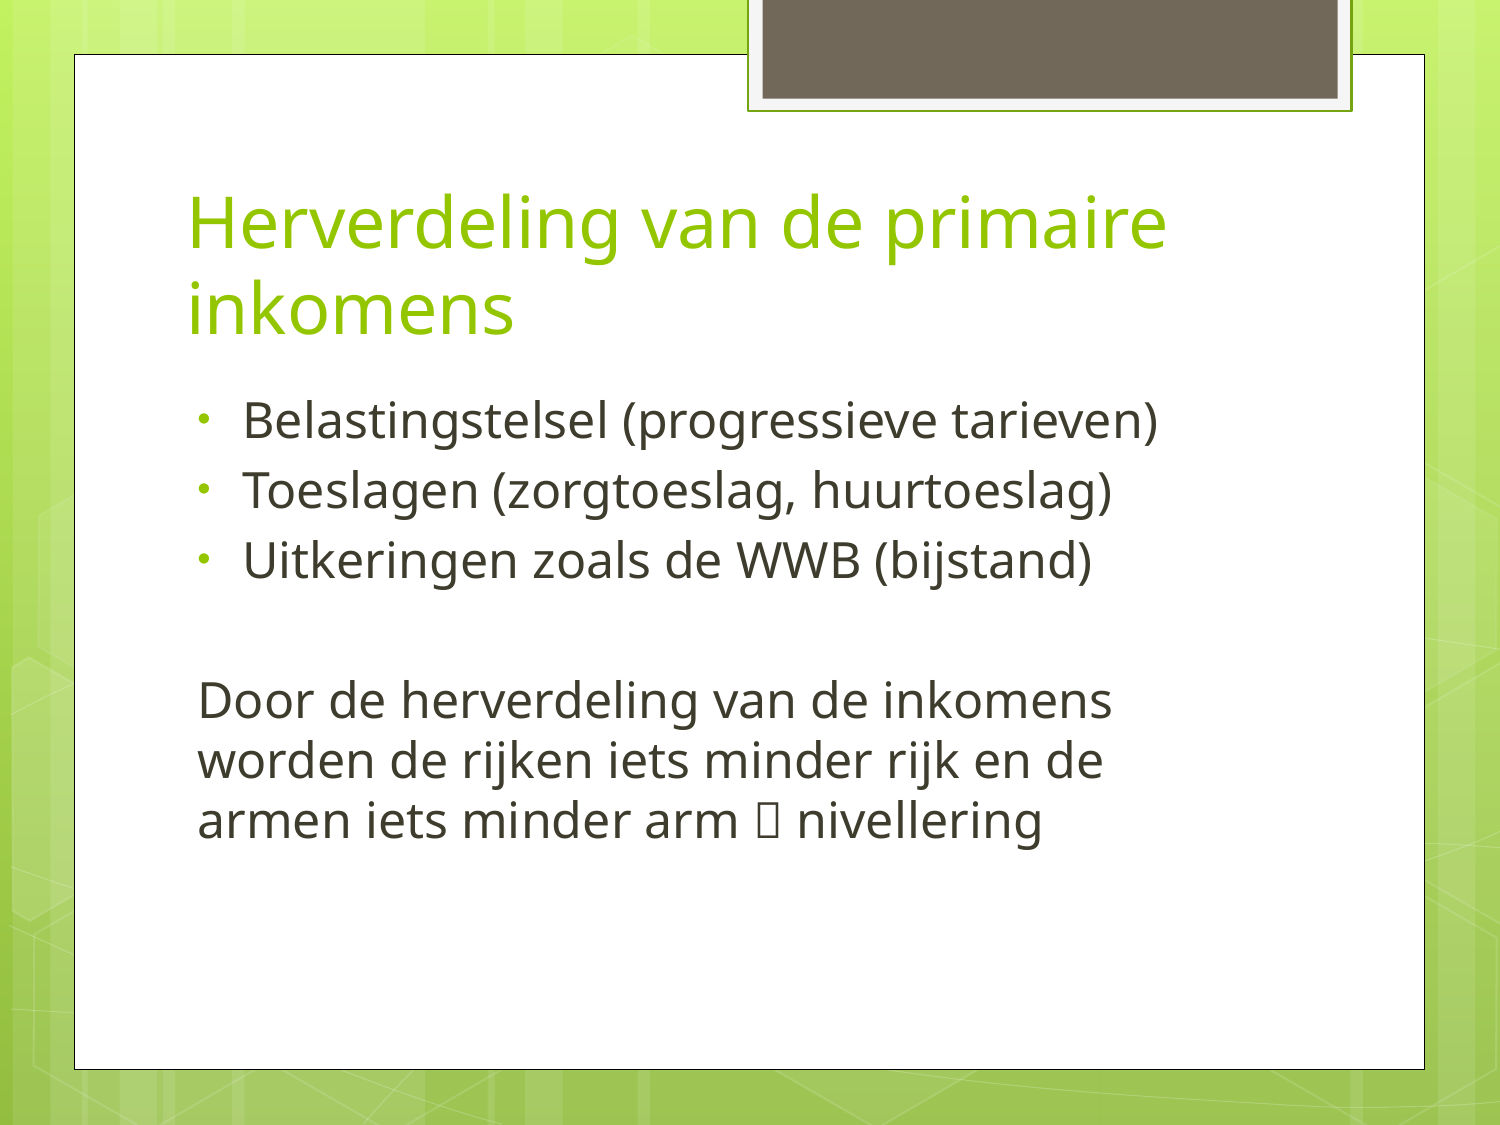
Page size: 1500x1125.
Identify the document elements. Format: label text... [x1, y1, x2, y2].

title Herverdeling van de primaire inkomens [171, 168, 1324, 357]
list Belastingstelsel (progressieve tarieven) Toeslagen (zorgtoeslag, huurtoeslag) Uitkeringen zoals de WWB (bijstand) Door de herverdeling van de inkomens worden de rijken iets minder rijk en de armen iets minder arm  nivellering [171, 381, 1283, 957]
